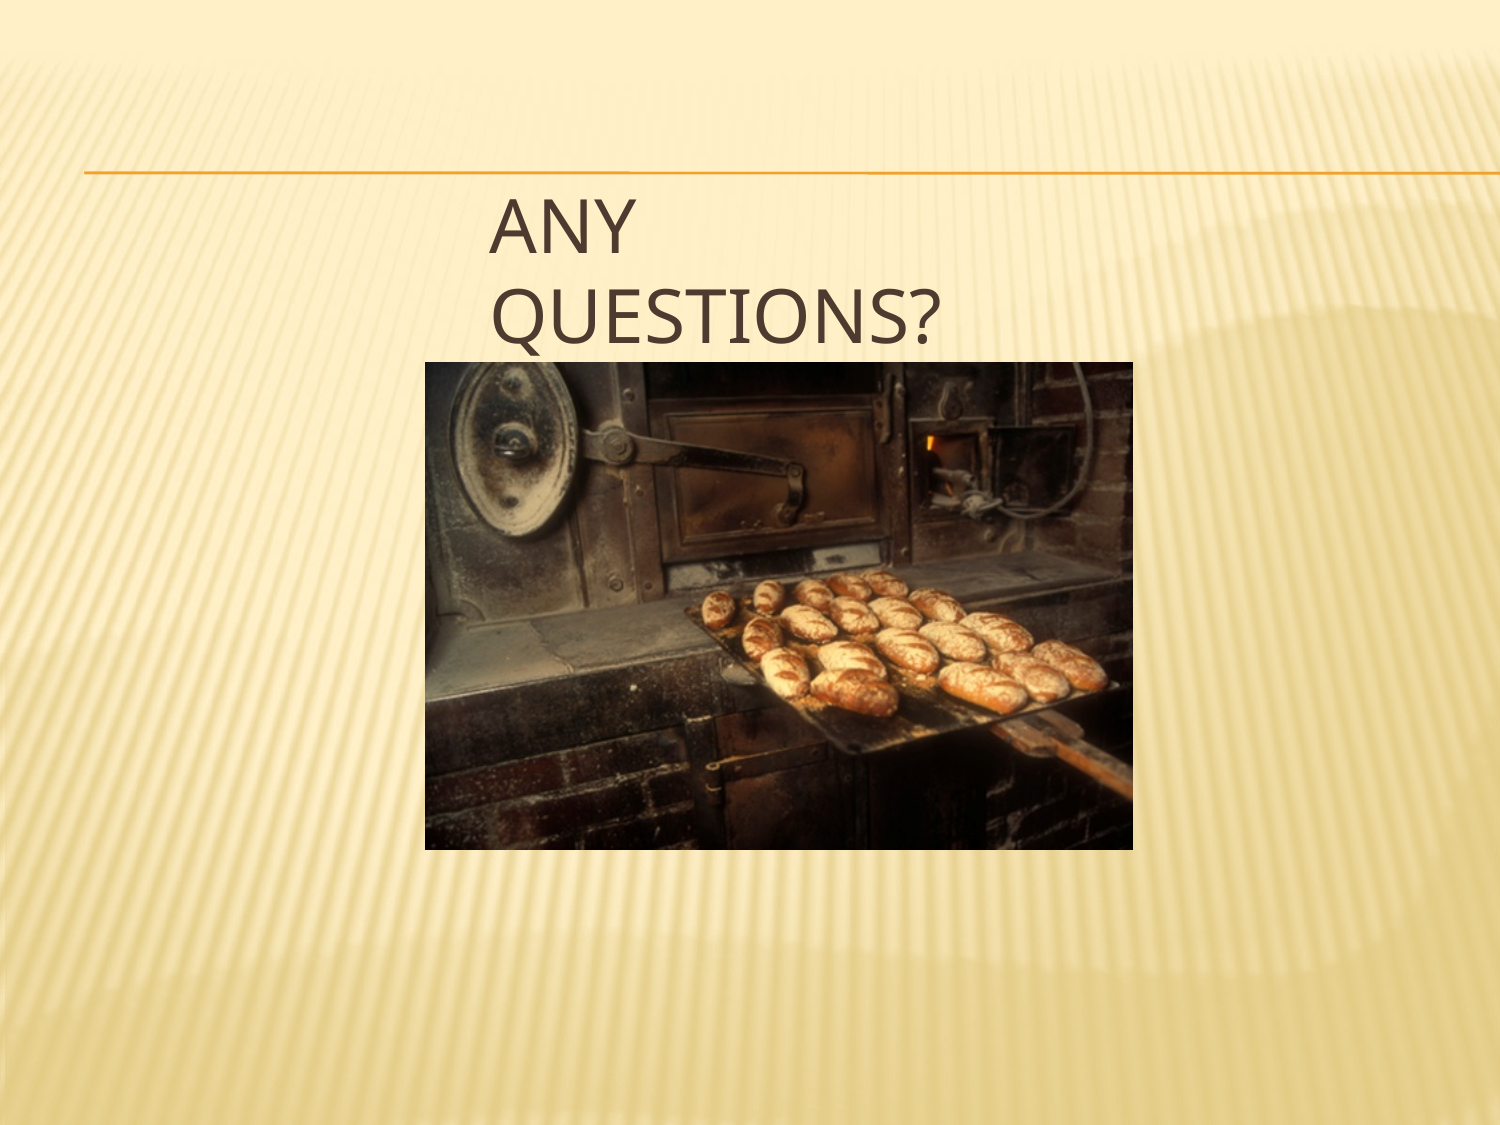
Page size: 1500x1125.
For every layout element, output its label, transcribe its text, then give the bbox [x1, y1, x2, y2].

title Any questions? [474, 199, 1088, 338]
picture [424, 362, 1134, 851]
